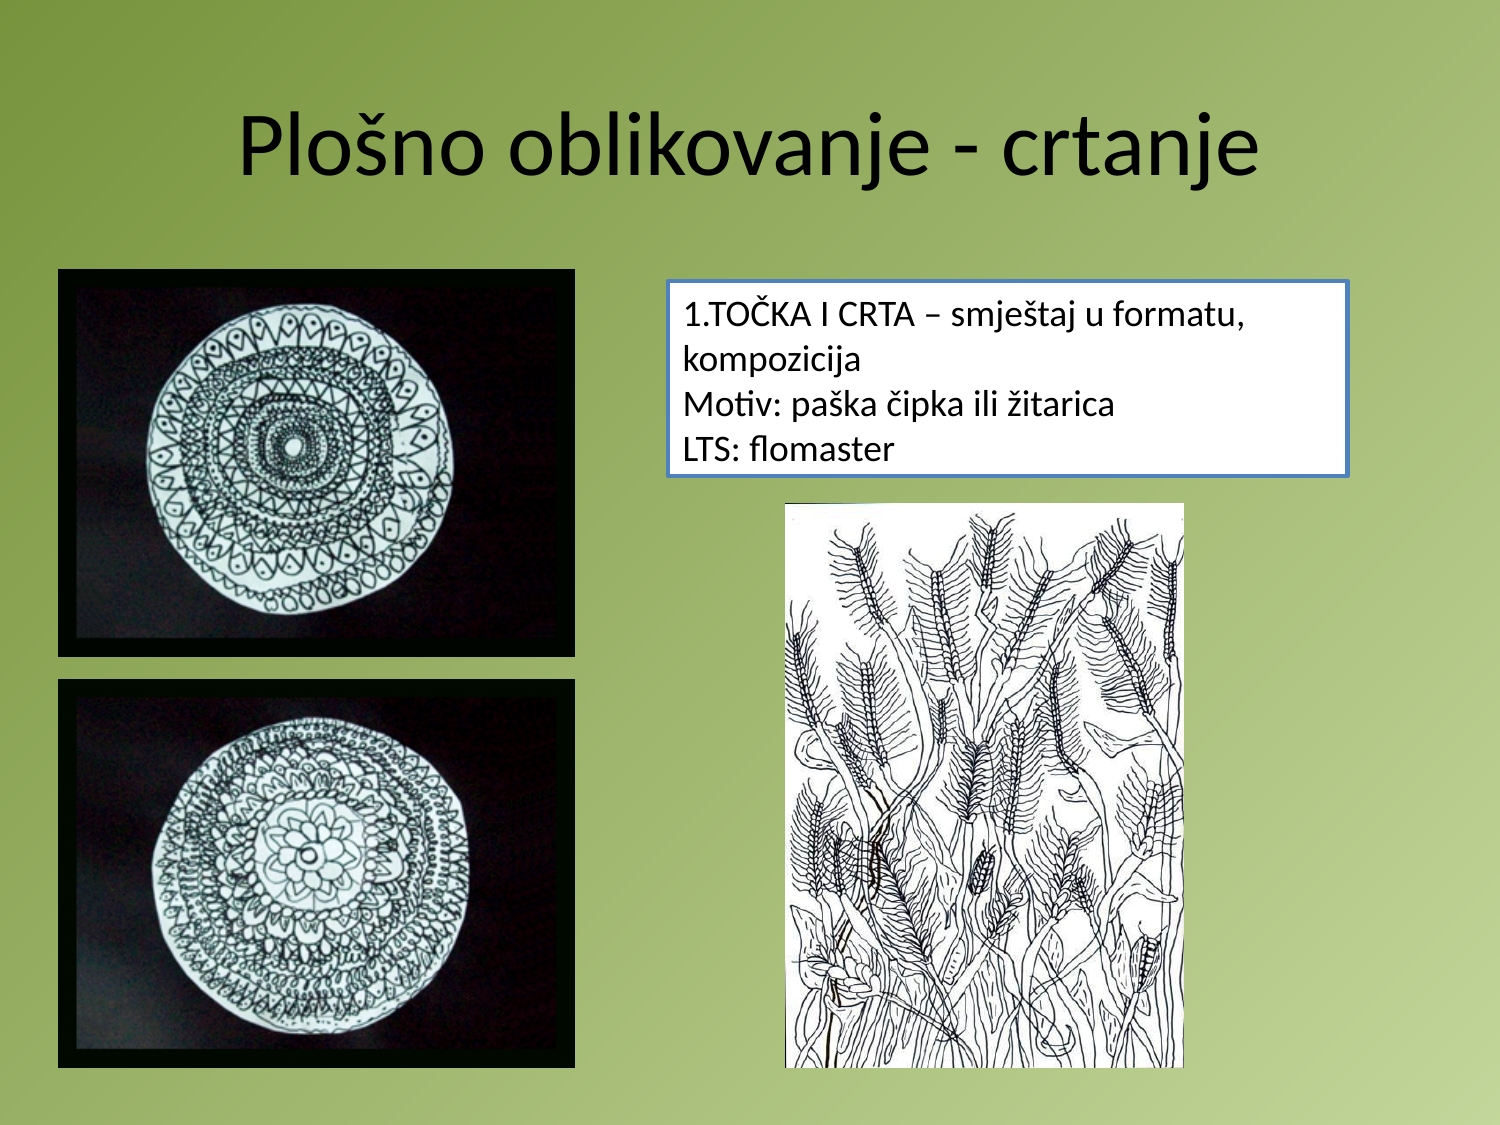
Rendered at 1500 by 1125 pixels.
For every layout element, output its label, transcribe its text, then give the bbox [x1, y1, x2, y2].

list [58, 269, 575, 658]
picture [58, 679, 575, 1068]
text_box 1.TOČKA I CRTA – smještaj u formatu, kompozicija Motiv: paška čipka ili žitarica LTS: flomaster [666, 279, 1350, 478]
title Plošno oblikovanje - crtanje [74, 44, 1426, 233]
picture [784, 503, 1184, 1069]
